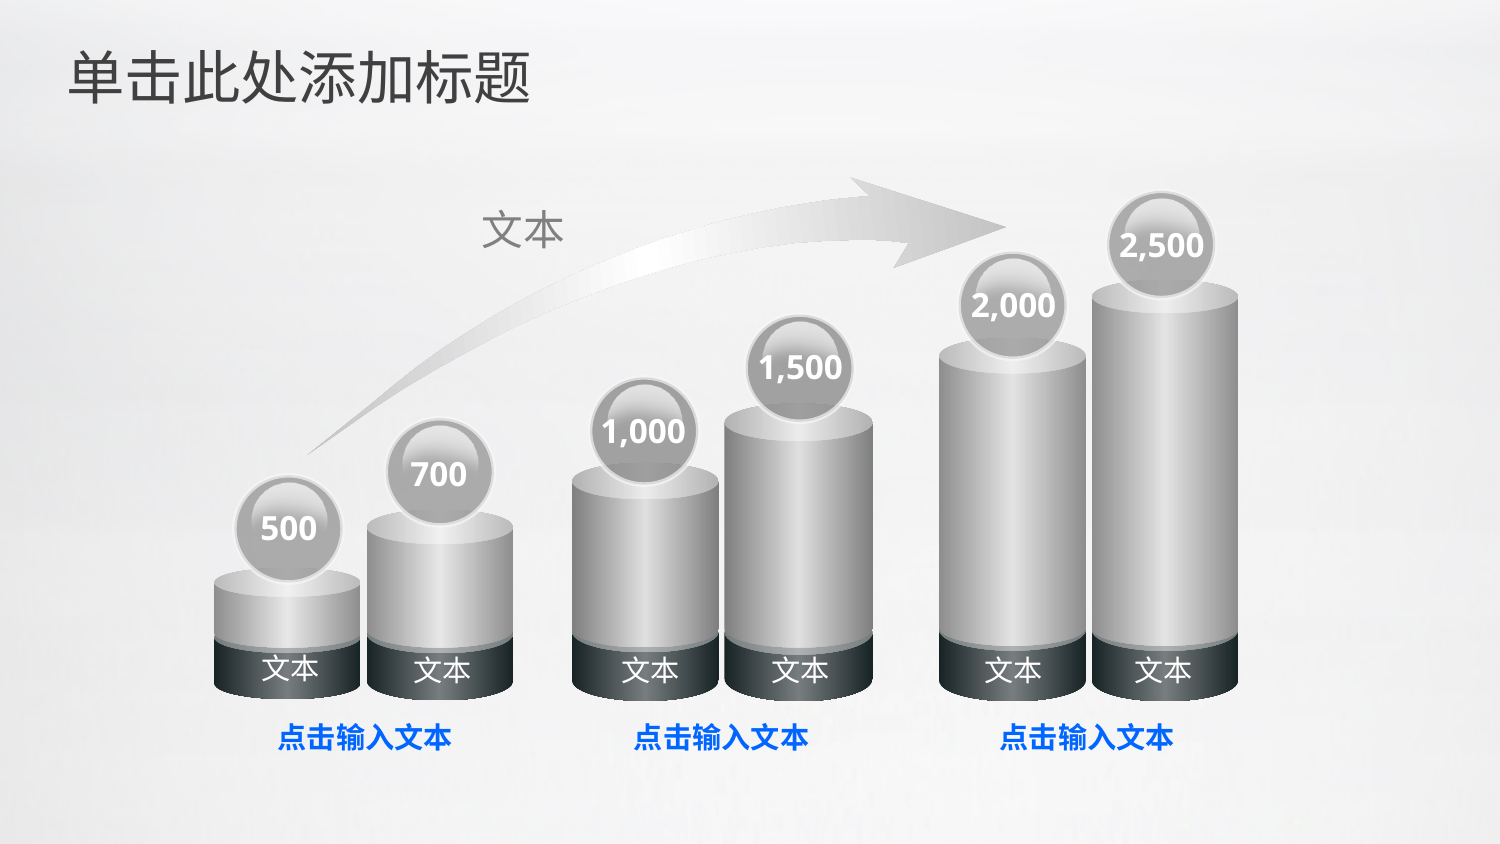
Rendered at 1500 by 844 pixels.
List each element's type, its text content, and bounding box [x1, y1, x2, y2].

text_box 点击输入文本 [619, 711, 825, 762]
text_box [728, 313, 872, 422]
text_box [942, 250, 1085, 359]
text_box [938, 362, 1086, 702]
text_box 点击输入文本 [984, 711, 1190, 762]
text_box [366, 509, 514, 701]
picture [0, 0, 1500, 844]
text_box [307, 177, 1007, 456]
text_box 单击此处添加标题 [51, 33, 597, 127]
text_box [1091, 279, 1239, 702]
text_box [571, 489, 719, 702]
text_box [385, 417, 495, 526]
text_box 文本 [466, 196, 580, 261]
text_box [213, 567, 361, 700]
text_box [724, 426, 874, 702]
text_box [1090, 189, 1234, 299]
text_box 点击输入文本 [262, 711, 468, 762]
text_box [571, 376, 715, 485]
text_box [234, 474, 343, 583]
